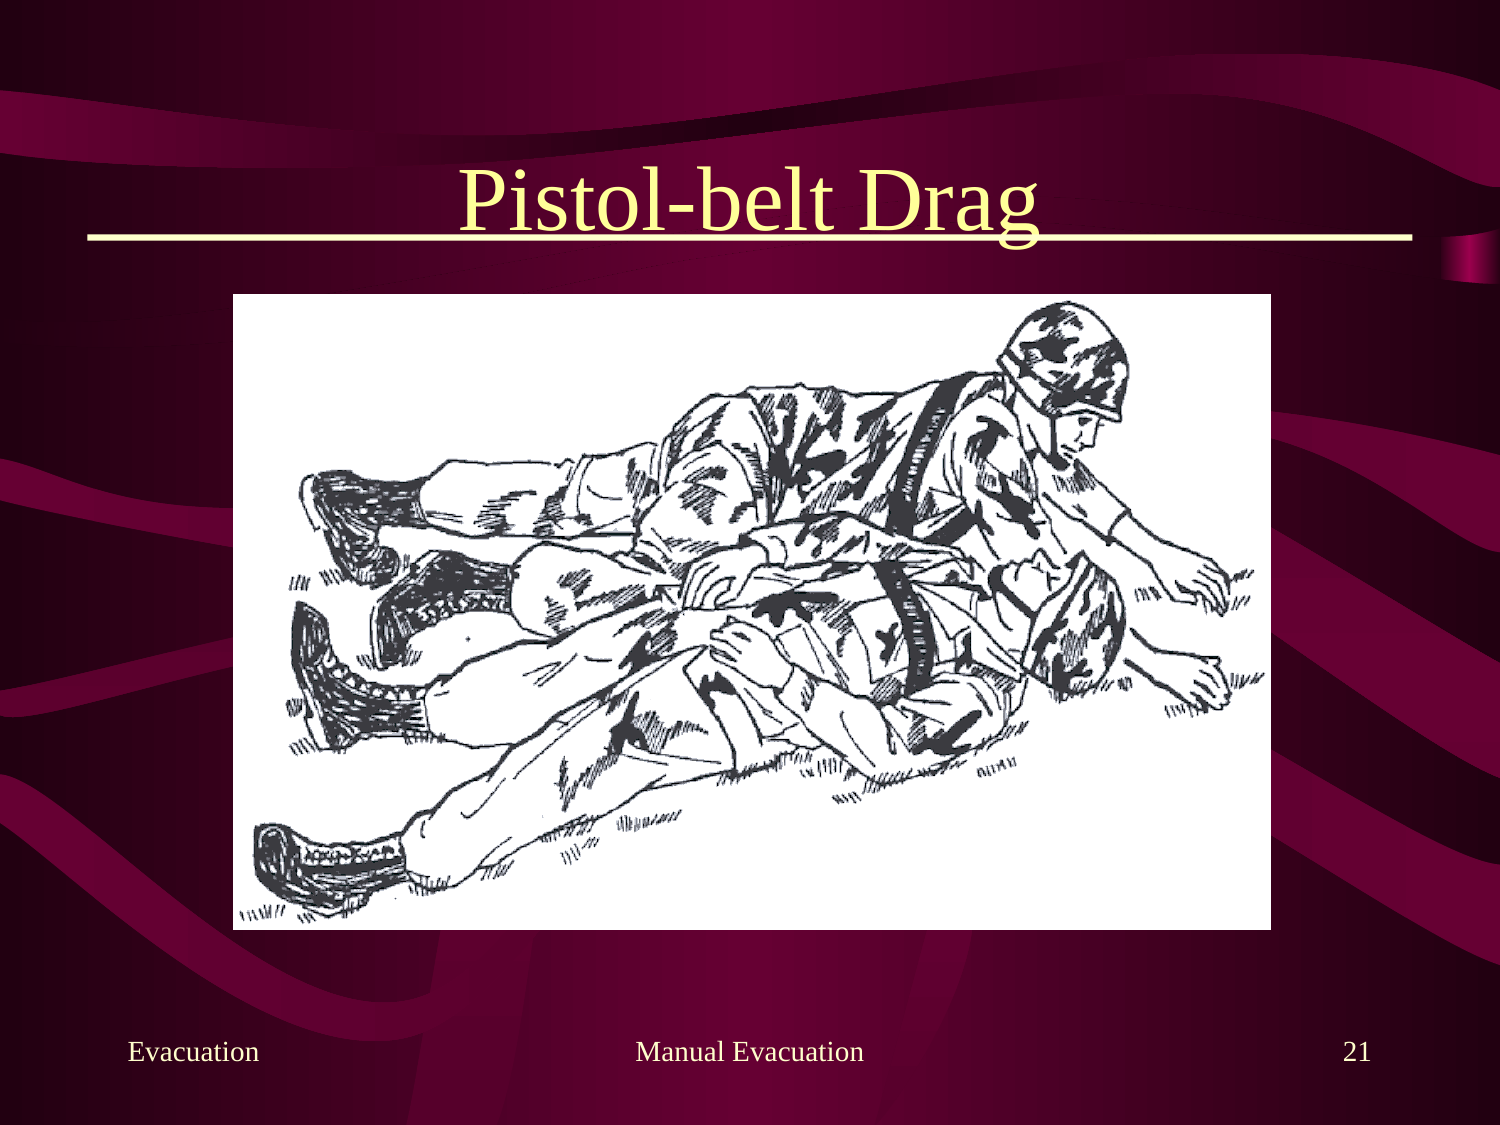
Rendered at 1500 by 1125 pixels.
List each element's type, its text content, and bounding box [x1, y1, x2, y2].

picture [233, 294, 1271, 930]
slide_number Evacuation [112, 1025, 425, 1100]
title Pistol-belt Drag [112, 99, 1388, 237]
footer Manual Evacuation [512, 1025, 988, 1100]
slide_number 21 [1074, 1025, 1388, 1100]
title Pistol-belt Drag [112, 238, 1388, 288]
